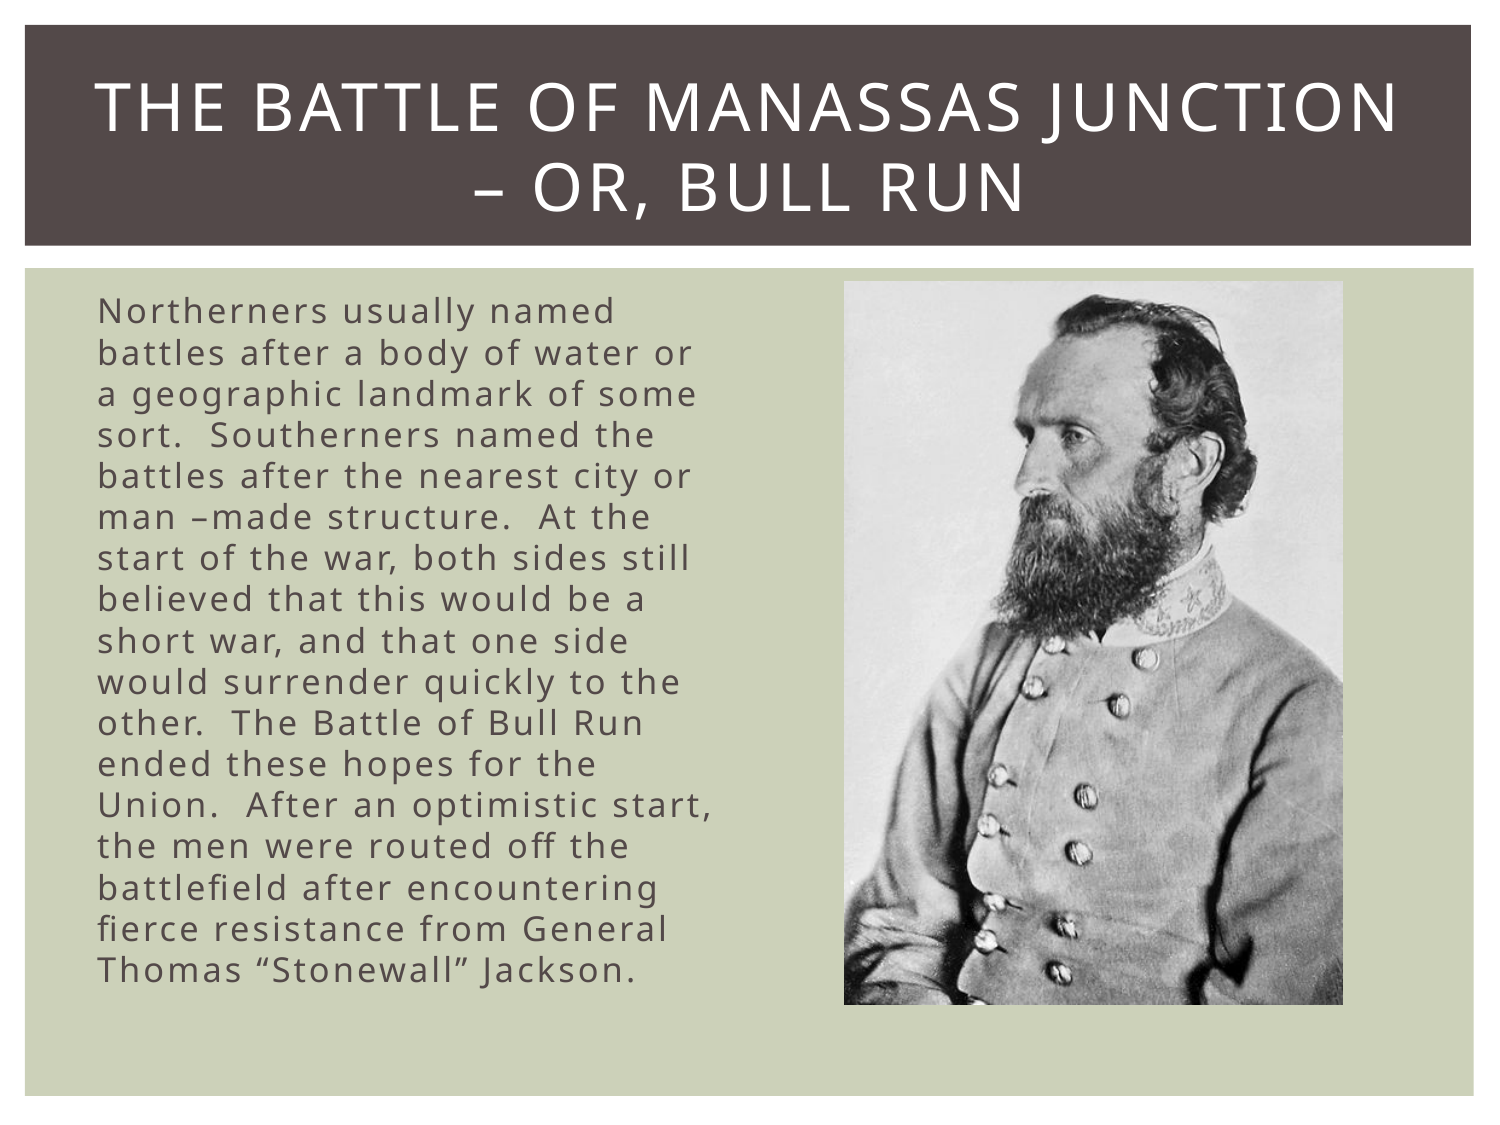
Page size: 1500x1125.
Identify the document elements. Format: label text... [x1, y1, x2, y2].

title The battle of Manassas Junction – or, Bull run [62, 58, 1438, 232]
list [844, 281, 1344, 1006]
list Northerners usually named battles after a body of water or a geographic landmark of some sort. Southerners named the battles after the nearest city or man –made structure. At the start of the war, both sides still believed that this would be a short war, and that one side would surrender quickly to the other. The Battle of Bull Run ended these hopes for the Union. After an optimistic start, the men were routed off the battlefield after encountering fierce resistance from General Thomas “Stonewall” Jackson. [75, 281, 738, 1005]
